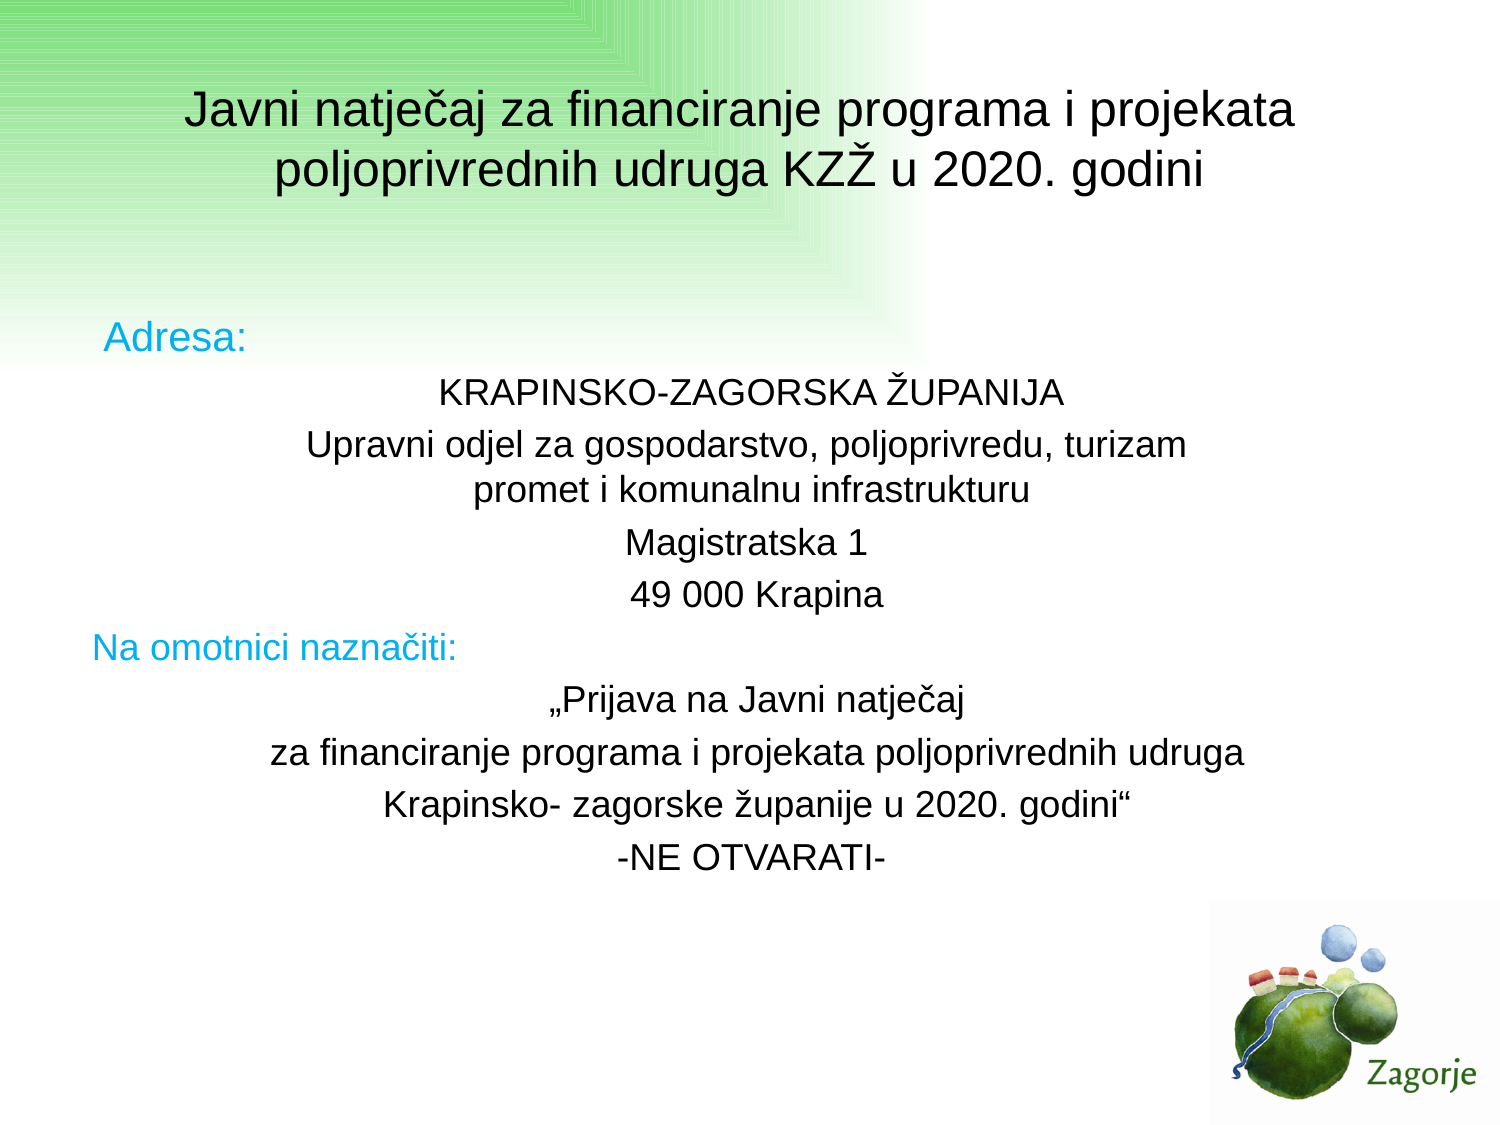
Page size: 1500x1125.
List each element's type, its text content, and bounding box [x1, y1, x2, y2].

picture [1210, 901, 1500, 1125]
title Javni natječaj za financiranje programa i projekata poljoprivrednih udruga KZŽ u 2020. godini [64, 42, 1415, 231]
list Adresa: KRAPINSKO-ZAGORSKA ŽUPANIJA Upravni odjel za gospodarstvo, poljoprivredu, turizam promet i komunalnu infrastrukturu Magistratska 1 49 000 Krapina Na omotnici naznačiti: „Prijava na Javni natječaj za financiranje programa i projekata poljoprivrednih udruga Krapinsko- zagorske županije u 2020. godini“ -NE OTVARATI- [76, 302, 1427, 1045]
